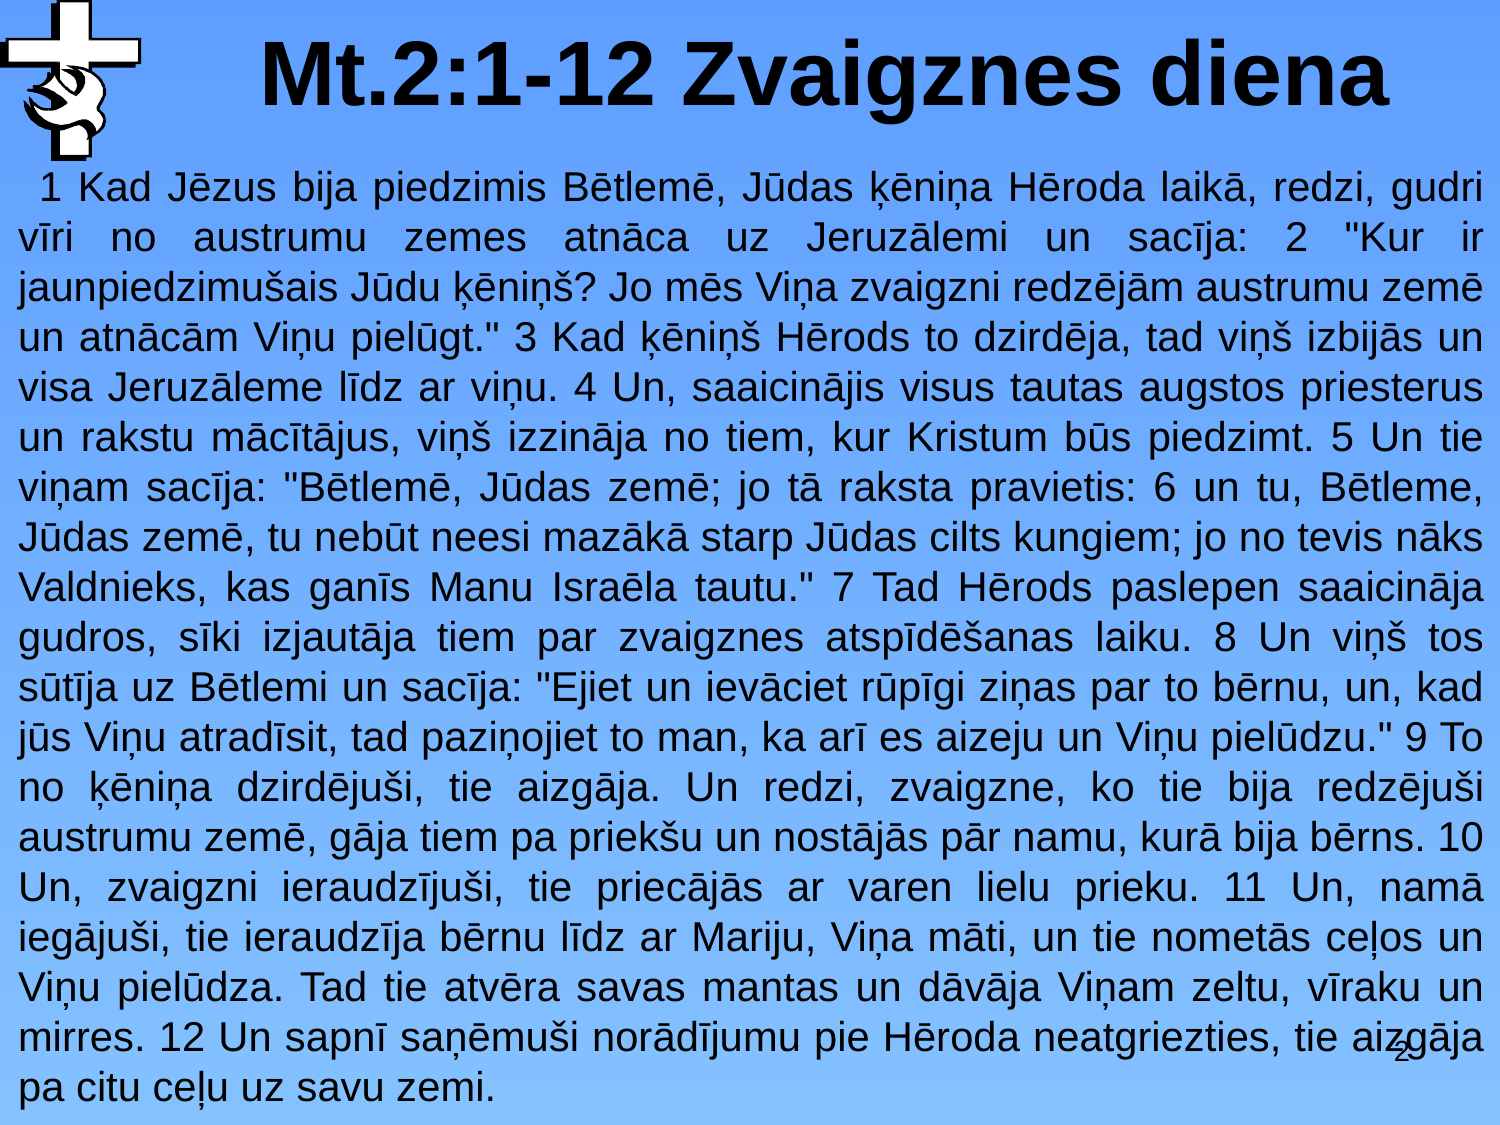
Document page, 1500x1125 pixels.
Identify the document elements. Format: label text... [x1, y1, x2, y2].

text_box [53, 101, 1404, 239]
list 1 Kad Jēzus bija piedzimis Bētlemē, Jūdas ķēniņa Hēroda laikā, redzi, gudri vīri no austrumu zemes atnāca uz Jeruzālemi un sacīja: 2 "Kur ir jaunpiedzimušais Jūdu ķēniņš? Jo mēs Viņa zvaigzni redzējām austrumu zemē un atnācām Viņu pielūgt." 3 Kad ķēniņš Hērods to dzirdēja, tad viņš izbijās un visa Jeruzāleme līdz ar viņu. 4 Un, saaicinājis visus tautas augstos priesterus un rakstu mācītājus, viņš izzināja no tiem, kur Kristum būs piedzimt. 5 Un tie viņam sacīja: "Bētlemē, Jūdas zemē; jo tā raksta pravietis: 6 un tu, Bētleme, Jūdas zemē, tu nebūt neesi mazākā starp Jūdas cilts kungiem; jo no tevis nāks Valdnieks, kas ganīs Manu Israēla tautu." 7 Tad Hērods paslepen saaicināja gudros, sīki izjautāja tiem par zvaigznes atspīdēšanas laiku. 8 Un viņš tos sūtīja uz Bētlemi un sacīja: "Ejiet un ievāciet rūpīgi ziņas par to bērnu, un, kad jūs Viņu atradīsit, tad paziņojiet to man, ka arī es aizeju un Viņu pielūdzu." 9 To no ķēniņa dzirdējuši, tie aizgāja. Un redzi, zvaigzne, ko tie bija redzējuši austrumu zemē, gāja tiem pa priekšu un nostājās pār namu, kurā bija bērns. 10 Un, zvaigzni ieraudzījuši, tie priecājās ar varen lielu prieku. 11 Un, namā iegājuši, tie ieraudzīja bērnu līdz ar Mariju, Viņa māti, un tie nometās ceļos un Viņu pielūdza. Tad tie atvēra savas mantas un dāvāja Viņam zeltu, vīraku un mirres. 12 Un sapnī saņēmuši norādījumu pie Hēroda neatgriezties, tie aizgāja pa citu ceļu uz savu zemi. [0, 152, 1500, 1125]
slide_number 2 [1074, 1024, 1426, 1103]
picture [0, 0, 142, 162]
title Mt.2:1-12 Zvaigznes diena [149, 0, 1500, 138]
